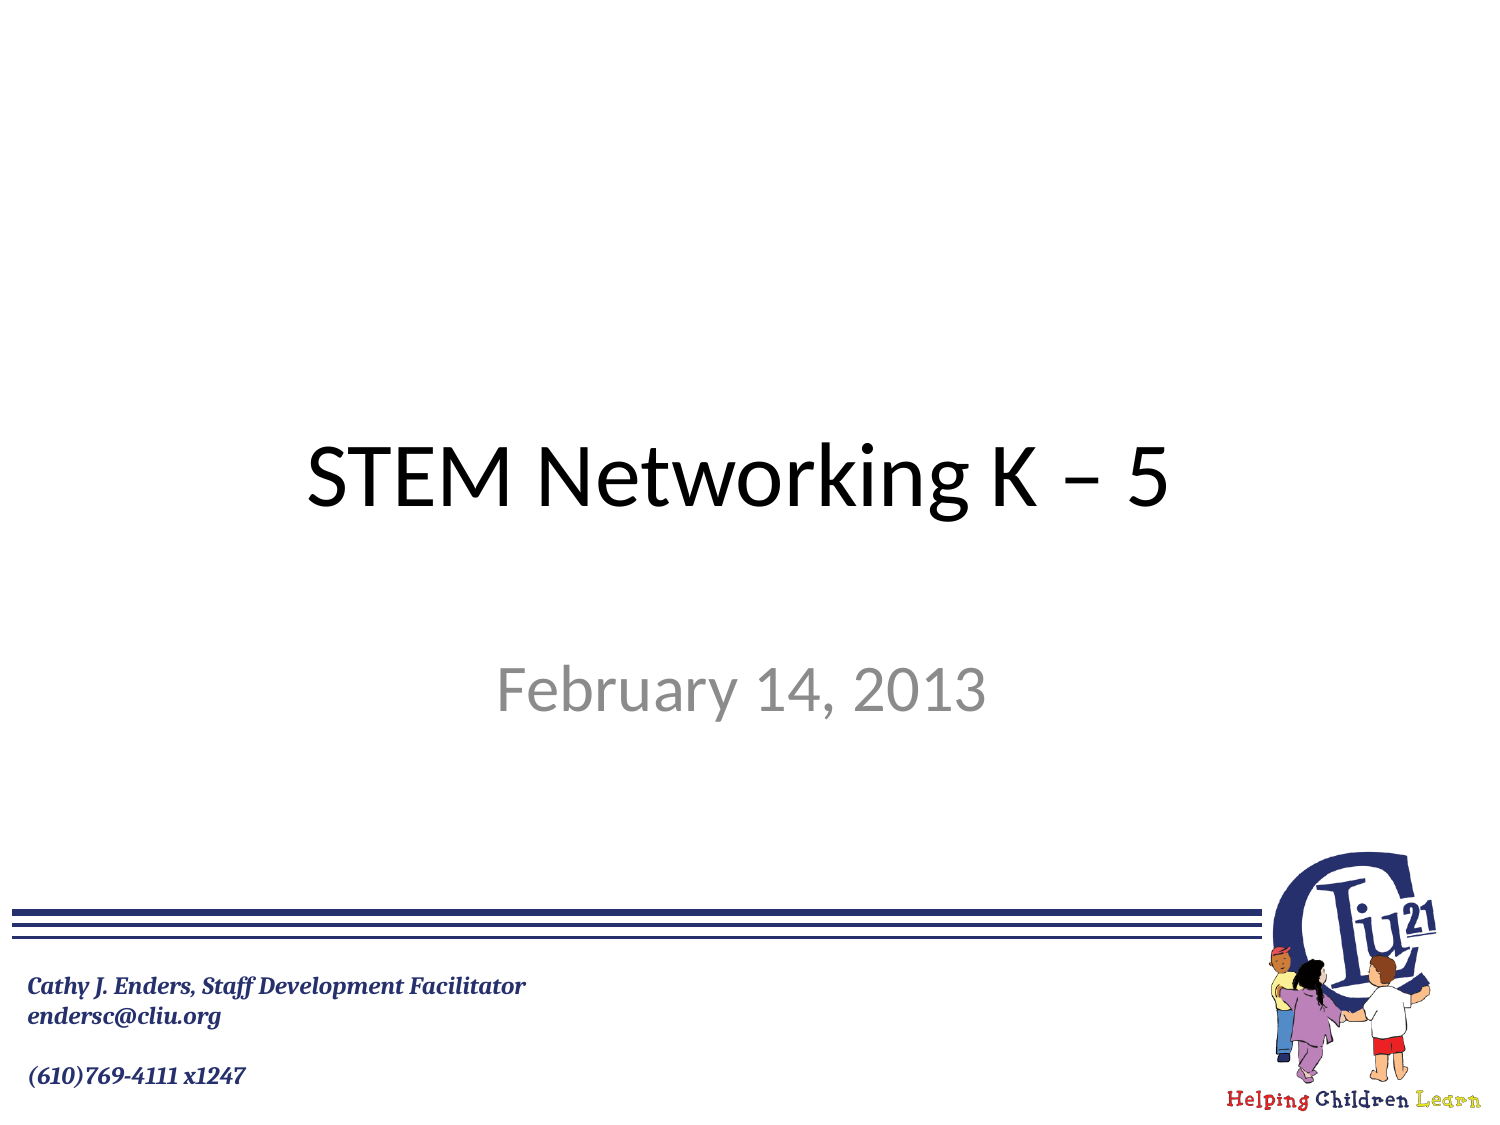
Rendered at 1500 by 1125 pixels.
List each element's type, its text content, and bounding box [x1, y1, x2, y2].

title STEM Networking K – 5 [112, 349, 1388, 591]
picture [1208, 837, 1500, 1121]
text_box Cathy J. Enders, Staff Development Facilitator endersc@cliu.org (610)769-4111 x1247 [12, 962, 563, 1097]
subtitle February 14, 2013 [225, 637, 1275, 909]
